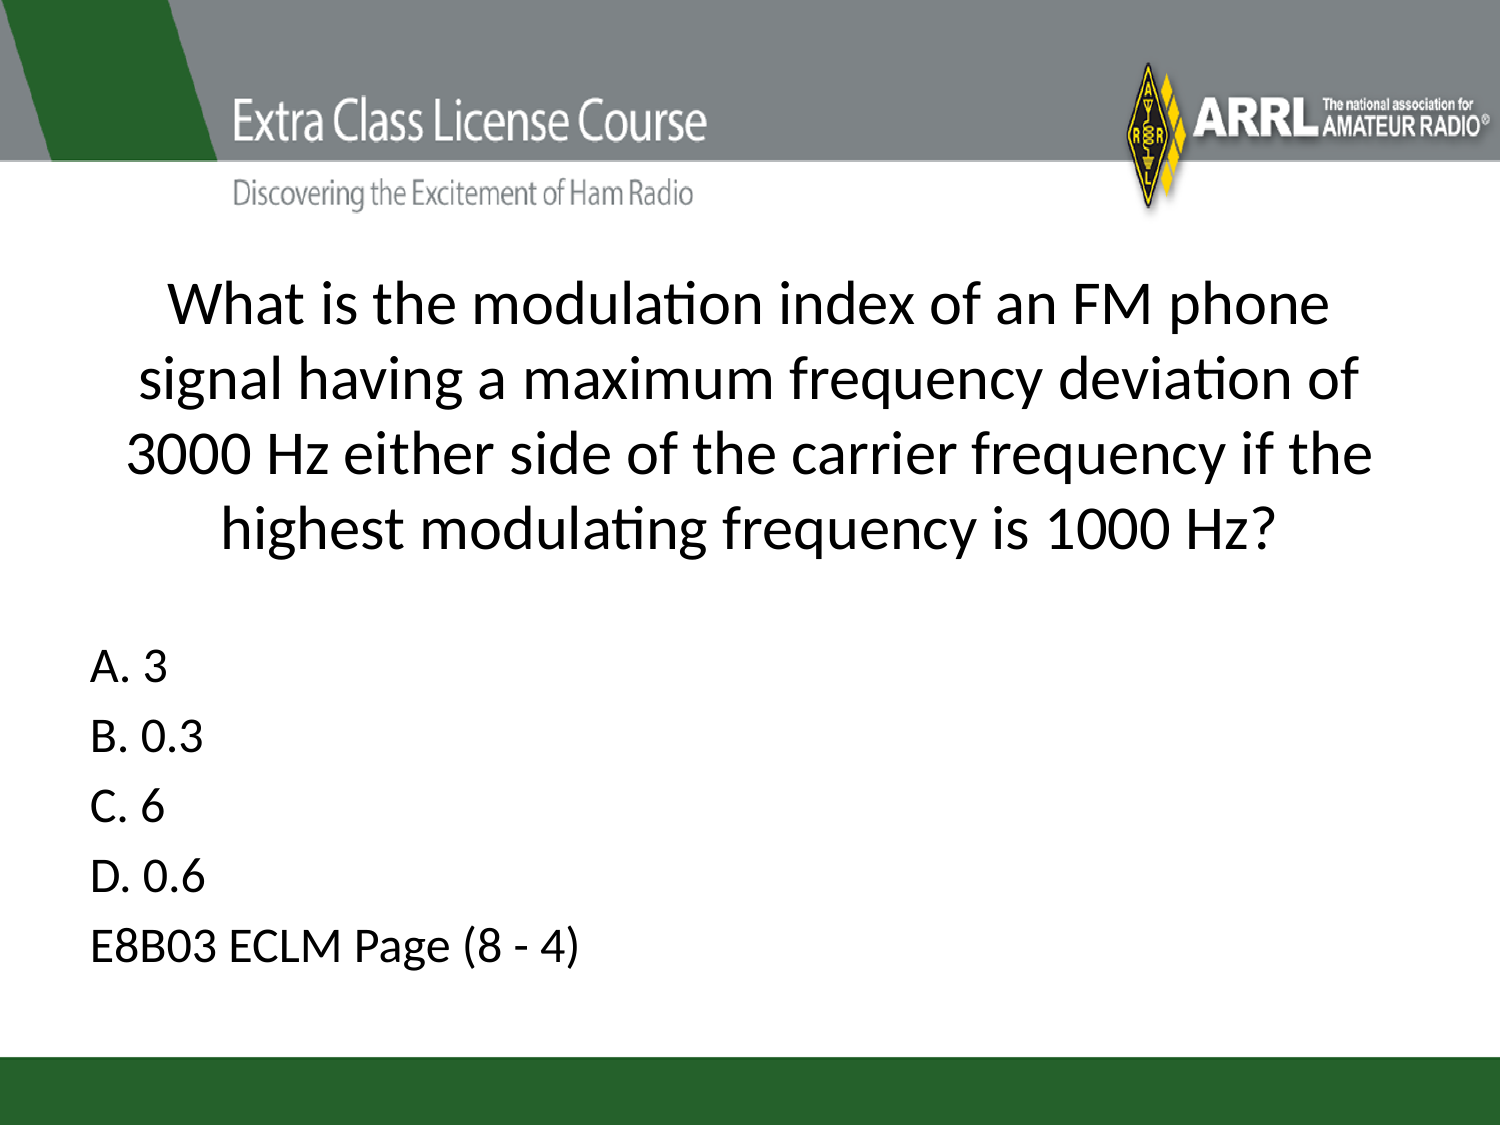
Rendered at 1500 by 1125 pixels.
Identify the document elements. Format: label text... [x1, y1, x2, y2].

title What is the modulation index of an FM phone signal having a maximum frequency deviation of 3000 Hz either side of the carrier frequency if the highest modulating frequency is 1000 Hz? [75, 254, 1425, 435]
list A. 3 B. 0.3 C. 6 D. 0.6 E8B03 ECLM Page (8 - 4) [75, 624, 1425, 1000]
picture [0, 0, 1500, 1125]
